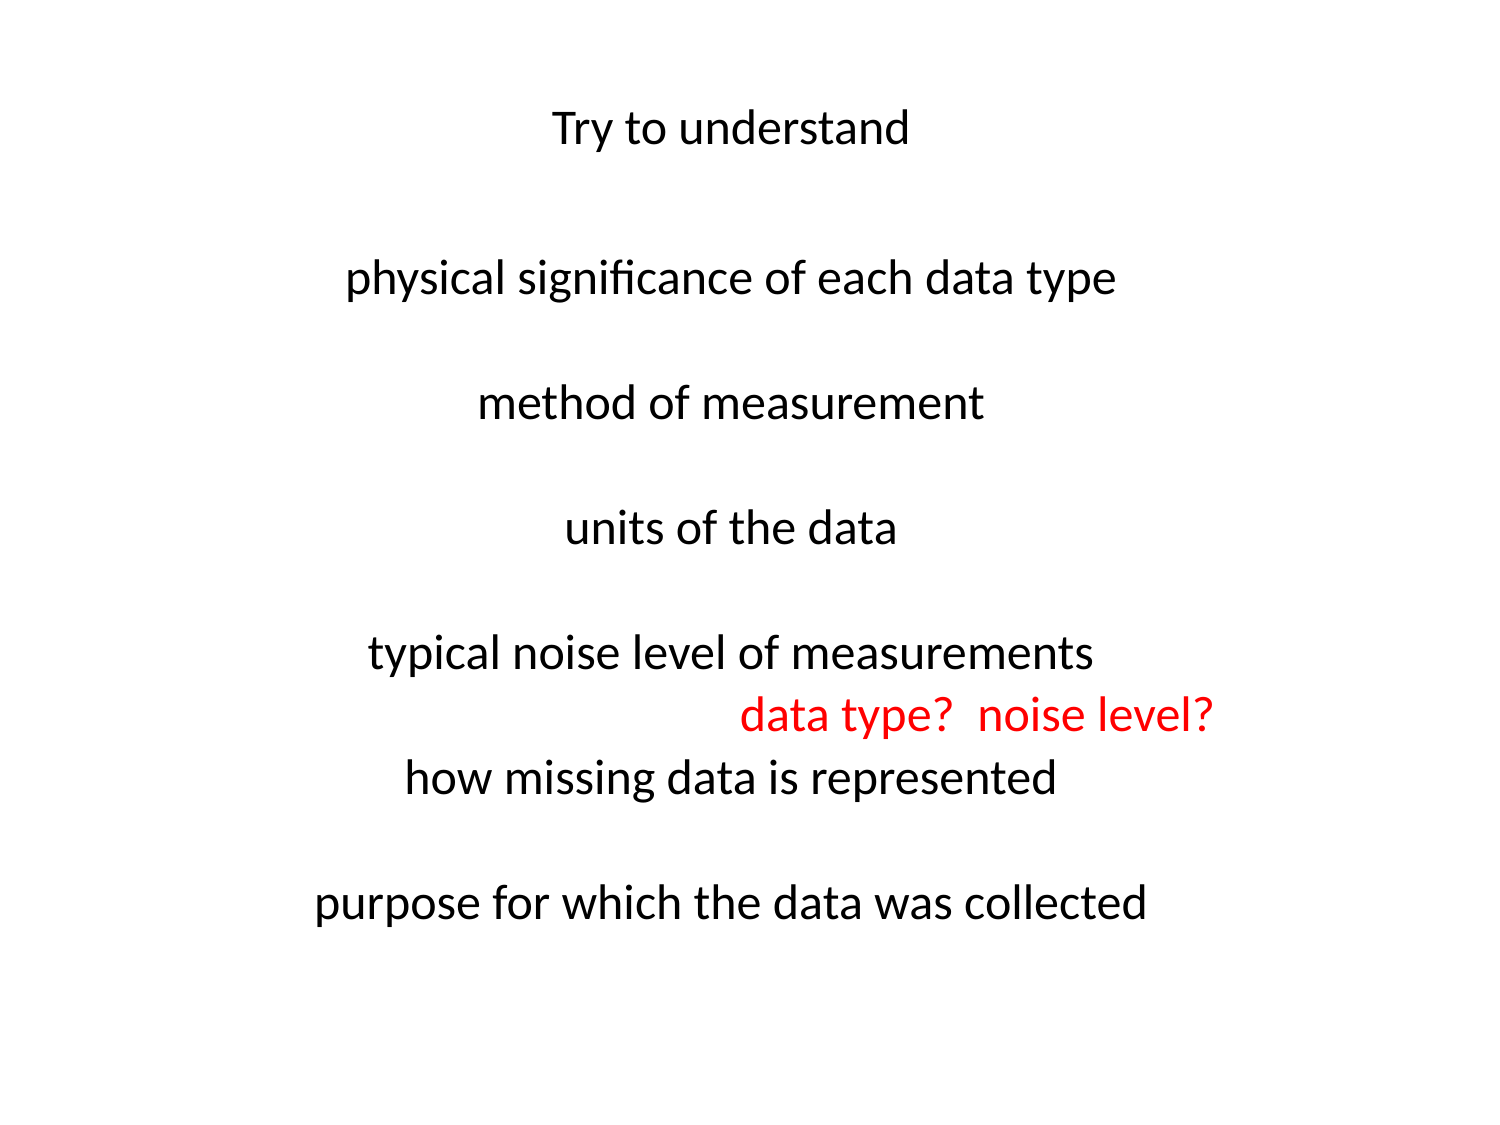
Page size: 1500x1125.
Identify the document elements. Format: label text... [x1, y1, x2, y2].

text_box purpose for which the data was collected [287, 861, 1175, 937]
text_box units of the data [287, 487, 1175, 562]
text_box Try to understand [287, 87, 1175, 163]
text_box typical noise level of measurements [287, 611, 1175, 687]
text_box how missing data is represented [287, 736, 1175, 812]
text_box physical significance of each data type [287, 237, 1175, 313]
text_box data type? noise level? [724, 674, 1475, 749]
text_box method of measurement [287, 362, 1175, 438]
